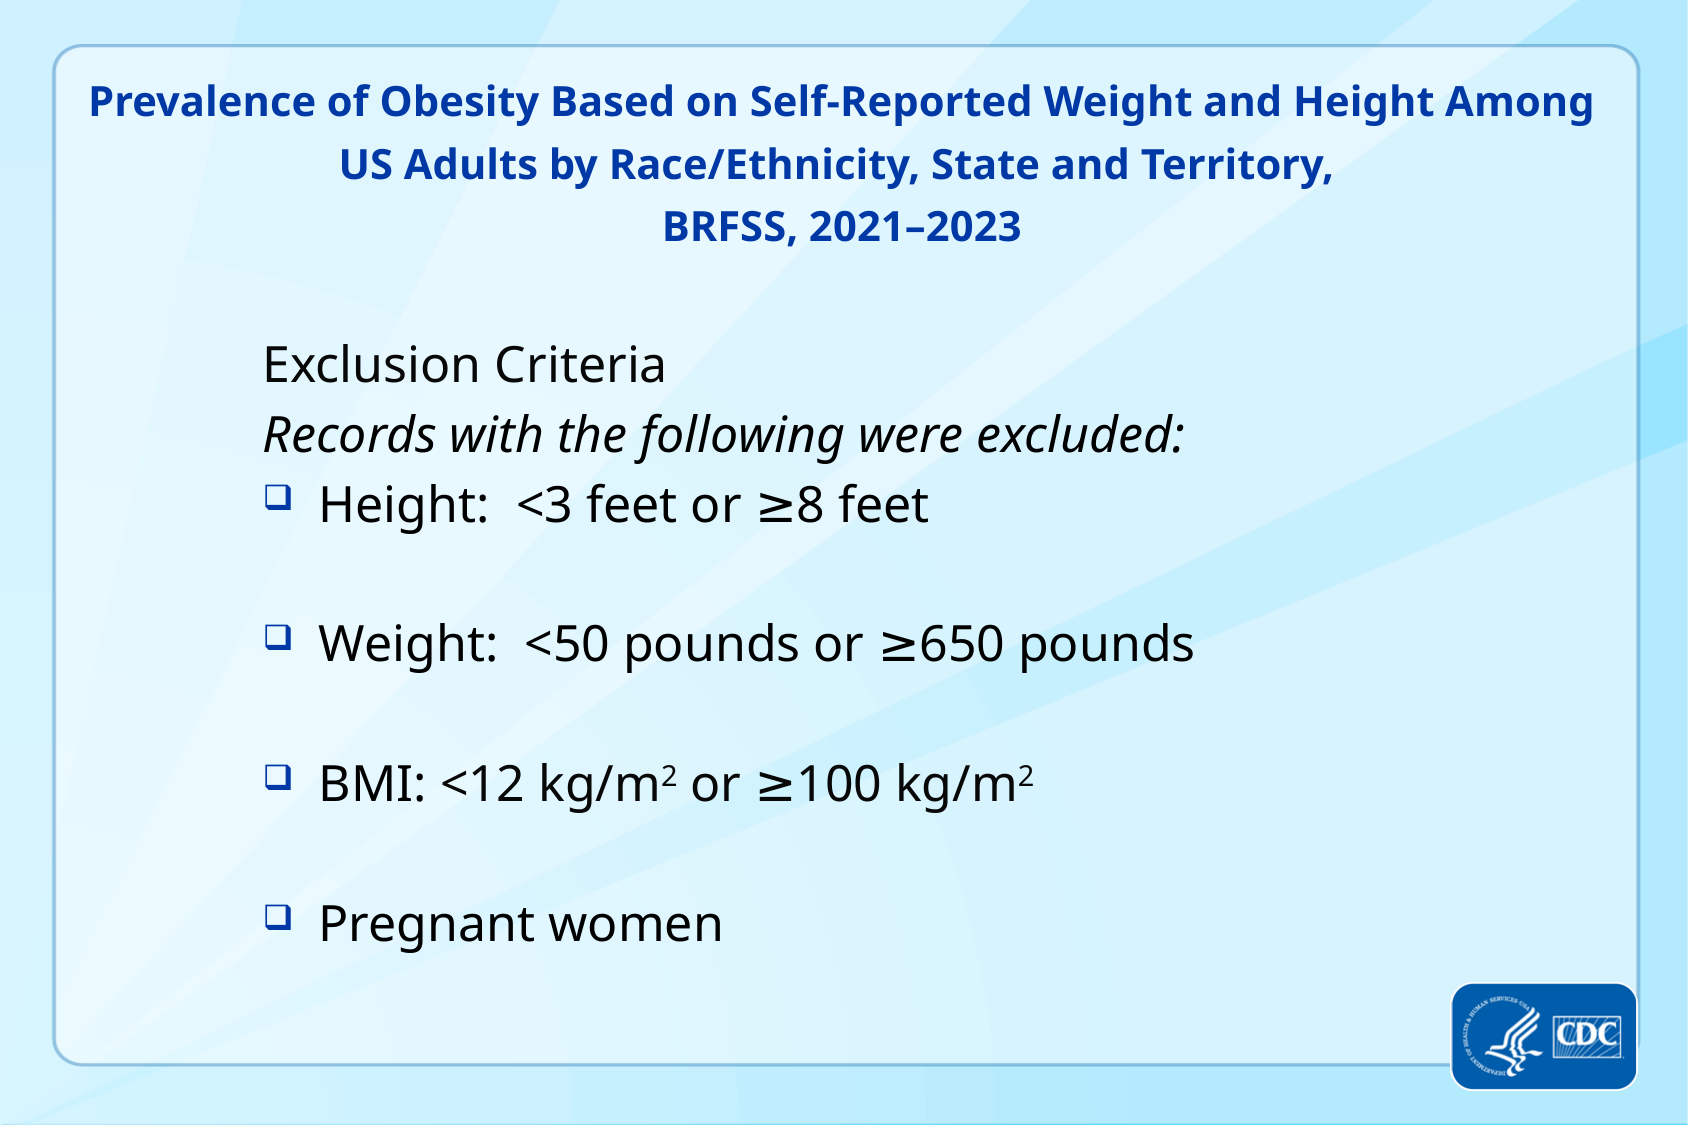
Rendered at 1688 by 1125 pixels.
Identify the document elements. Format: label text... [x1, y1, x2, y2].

title Prevalence of Obesity Based on Self-Reported Weight and Height Among US Adults by Race/Ethnicity, State and Territory, BRFSS, 2021–2023 [55, 52, 1629, 258]
picture [0, 0, 1688, 1125]
list Exclusion Criteria Records with the following were excluded: Height: <3 feet or ≥8 feet Weight: <50 pounds or ≥650 pounds BMI: <12 kg/m2 or ≥100 kg/m2 Pregnant women [247, 324, 1609, 903]
